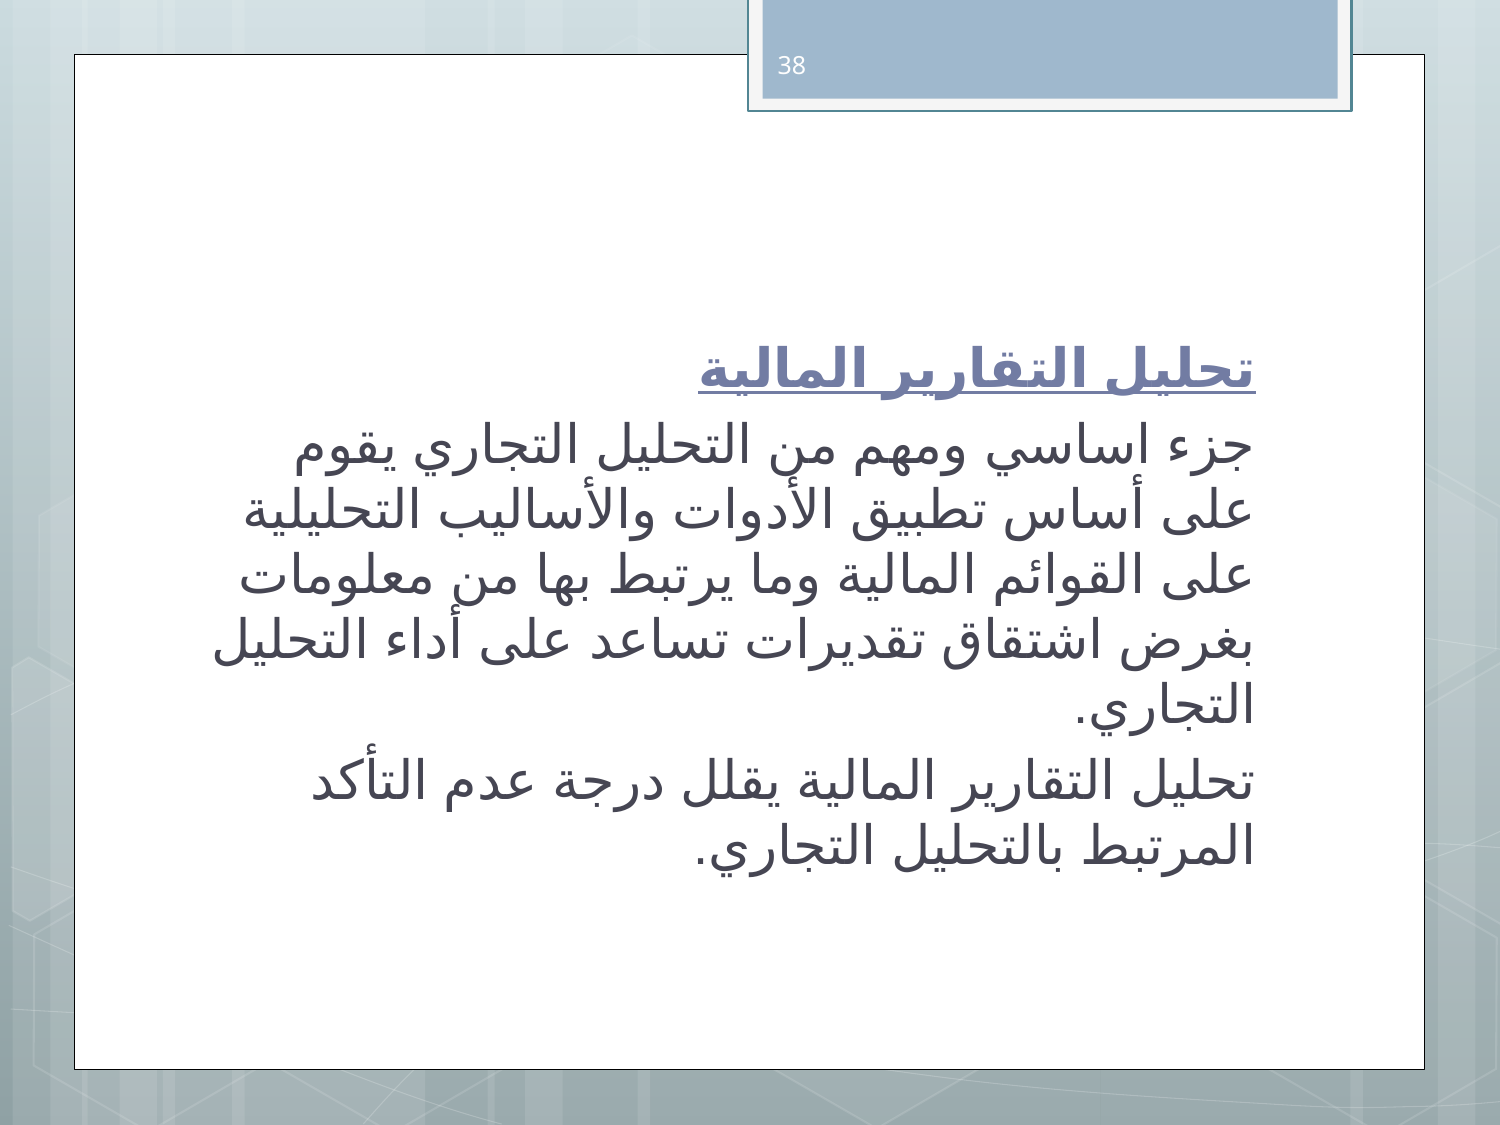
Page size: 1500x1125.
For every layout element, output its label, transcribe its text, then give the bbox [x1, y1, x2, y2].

slide_number 38 [762, 36, 982, 97]
list تحليل التقارير المالية جزء اساسي ومهم من التحليل التجاري يقوم على أساس تطبيق الأدوات والأساليب التحليلية على القوائم المالية وما يرتبط بها من معلومات بغرض اشتقاق تقديرات تساعد على أداء التحليل التجاري. تحليل التقارير المالية يقلل درجة عدم التأكد المرتبط بالتحليل التجاري. [171, 326, 1283, 902]
